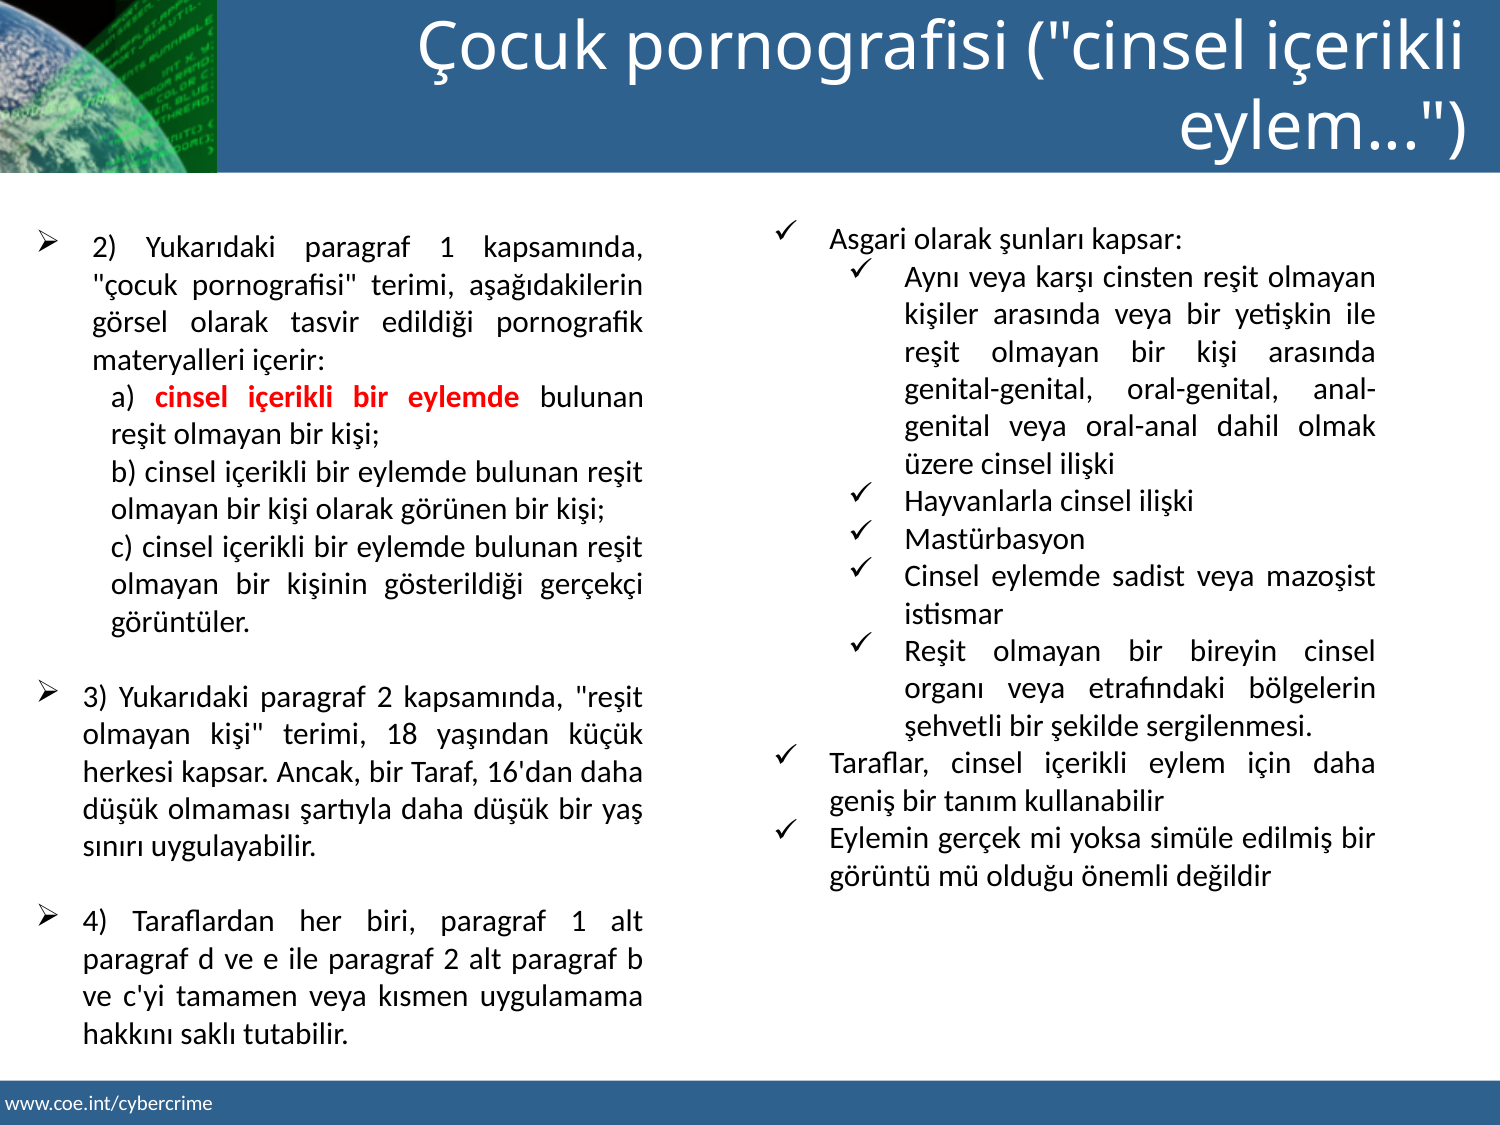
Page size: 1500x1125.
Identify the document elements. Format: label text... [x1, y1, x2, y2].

picture [0, 0, 217, 173]
text_box Çocuk pornografisi ("cinsel içerikli eylem...") [230, 0, 1483, 171]
text_box Asgari olarak şunları kapsar: Aynı veya karşı cinsten reşit olmayan kişiler arasında veya bir yetişkin ile reşit olmayan bir kişi arasında genital-genital, oral-genital, anal-genital veya oral-anal dahil olmak üzere cinsel ilişki Hayvanlarla cinsel ilişki Mastürbasyon Cinsel eylemde sadist veya mazoşist istismar Reşit olmayan bir bireyin cinsel organı veya etrafındaki bölgelerin şehvetli bir şekilde sergilenmesi. Taraflar, cinsel içerikli eylem için daha geniş bir tanım kullanabilir Eylemin gerçek mi yoksa simüle edilmiş bir görüntü mü olduğu önemli değildir [758, 211, 1392, 900]
text_box 2) Yukarıdaki paragraf 1 kapsamında, "çocuk pornografisi" terimi, aşağıdakilerin görsel olarak tasvir edildiği pornografik materyalleri içerir: a) cinsel içerikli bir eylemde bulunan reşit olmayan bir kişi; b) cinsel içerikli bir eylemde bulunan reşit olmayan bir kişi olarak görünen bir kişi; c) cinsel içerikli bir eylemde bulunan reşit olmayan bir kişinin gösterildiği gerçekçi görüntüler. 3) Yukarıdaki paragraf 2 kapsamında, "reşit olmayan kişi" terimi, 18 yaşından küçük herkesi kapsar. Ancak, bir Taraf, 16'dan daha düşük olmaması şartıyla daha düşük bir yaş sınırı uygulayabilir. 4) Taraflardan her biri, paragraf 1 alt paragraf d ve e ile paragraf 2 alt paragraf b ve c'yi tamamen veya kısmen uygulamama hakkını saklı tutabilir. [21, 219, 660, 1058]
